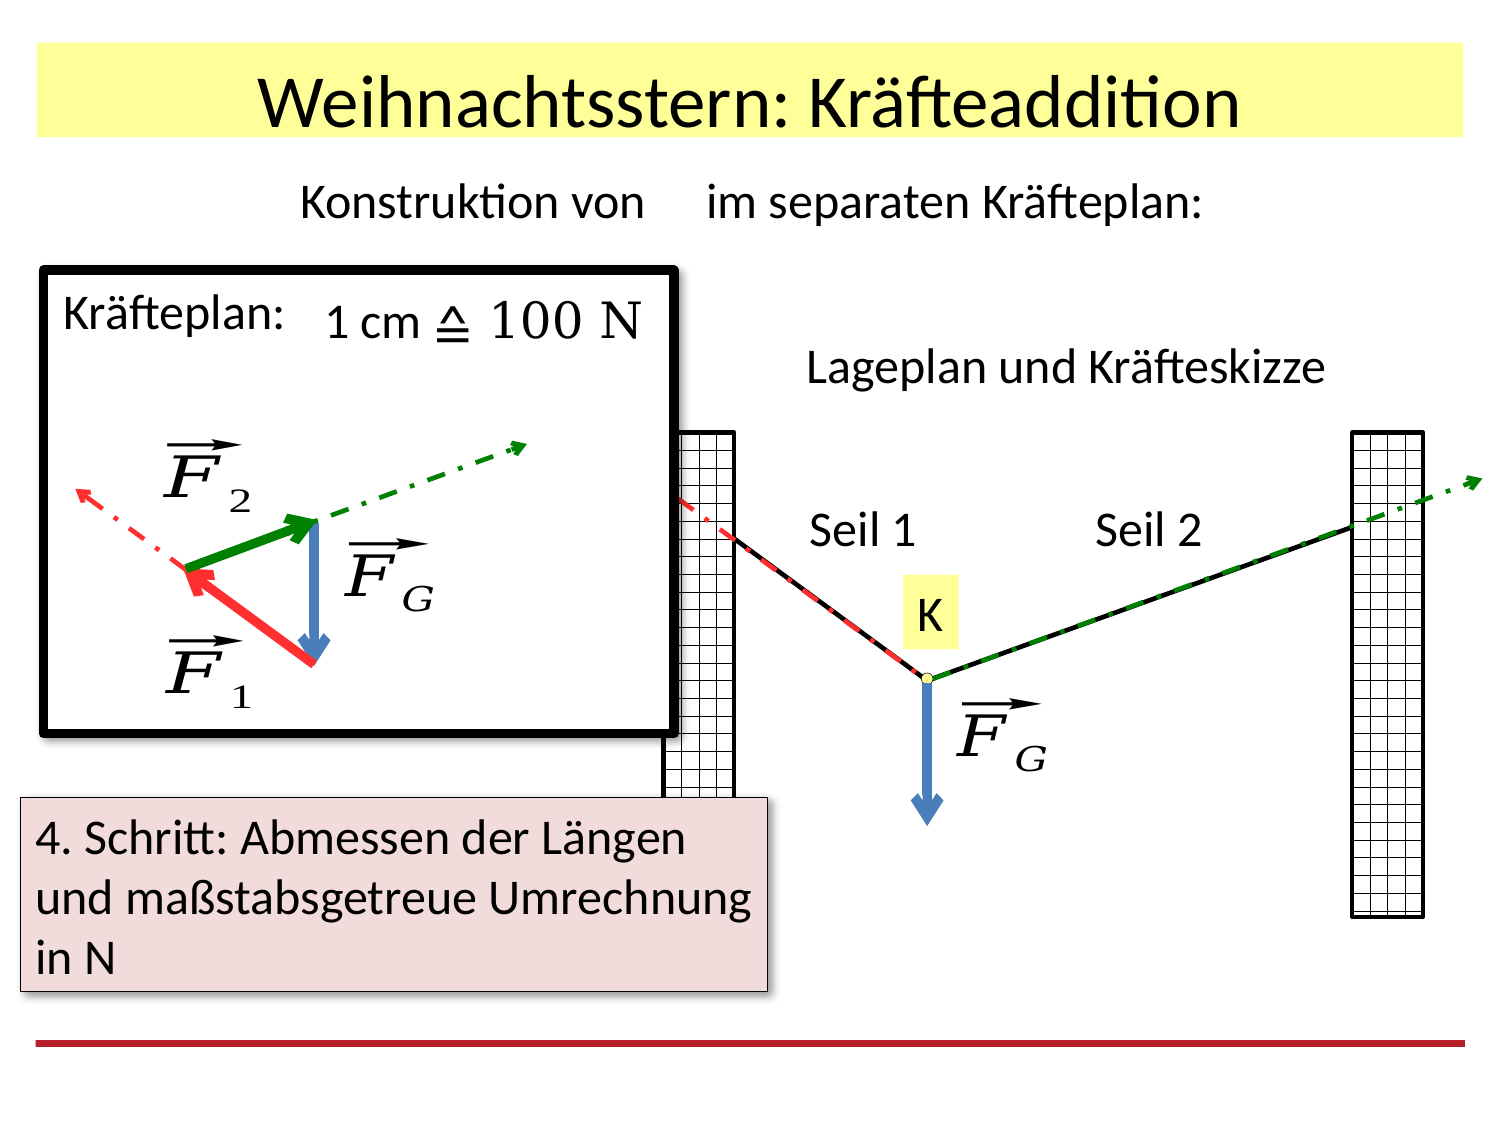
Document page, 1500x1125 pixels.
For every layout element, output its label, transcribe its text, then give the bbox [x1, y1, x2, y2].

text_box 1 cm ≙ 100 N [309, 280, 670, 356]
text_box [541, 398, 1483, 681]
title Weihnachtsstern: Kräfteaddition [75, 45, 1425, 233]
text_box [41, 268, 676, 736]
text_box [185, 519, 318, 570]
text_box [661, 689, 736, 794]
text_box Lageplan und Kräfteskizze [791, 326, 1342, 397]
text_box 4. Schritt: Abmessen der Längen und maßstabsgetreue Umrechnung in N [20, 797, 768, 992]
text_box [182, 575, 315, 665]
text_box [74, 488, 181, 664]
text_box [318, 577, 437, 667]
text_box [1350, 689, 1425, 919]
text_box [186, 443, 528, 569]
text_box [926, 689, 1050, 827]
text_box Kräfteplan: [49, 272, 301, 348]
